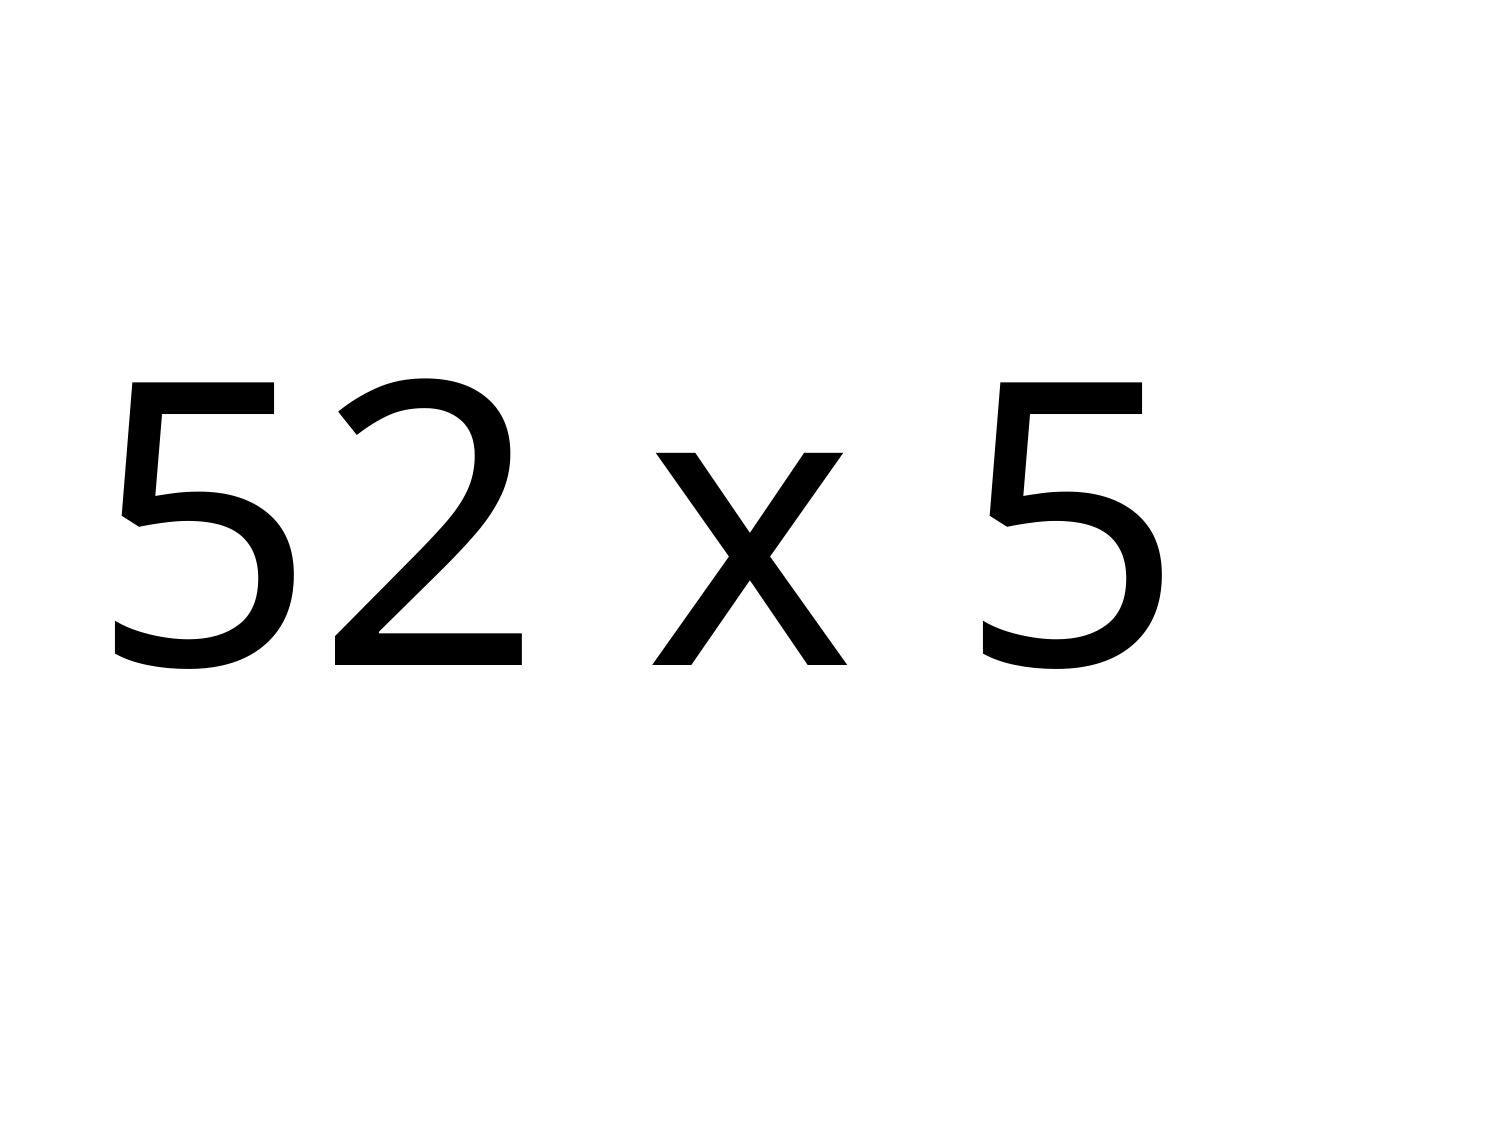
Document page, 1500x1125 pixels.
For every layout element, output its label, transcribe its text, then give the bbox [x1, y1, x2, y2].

list 52 x 5 [75, 262, 1425, 1005]
